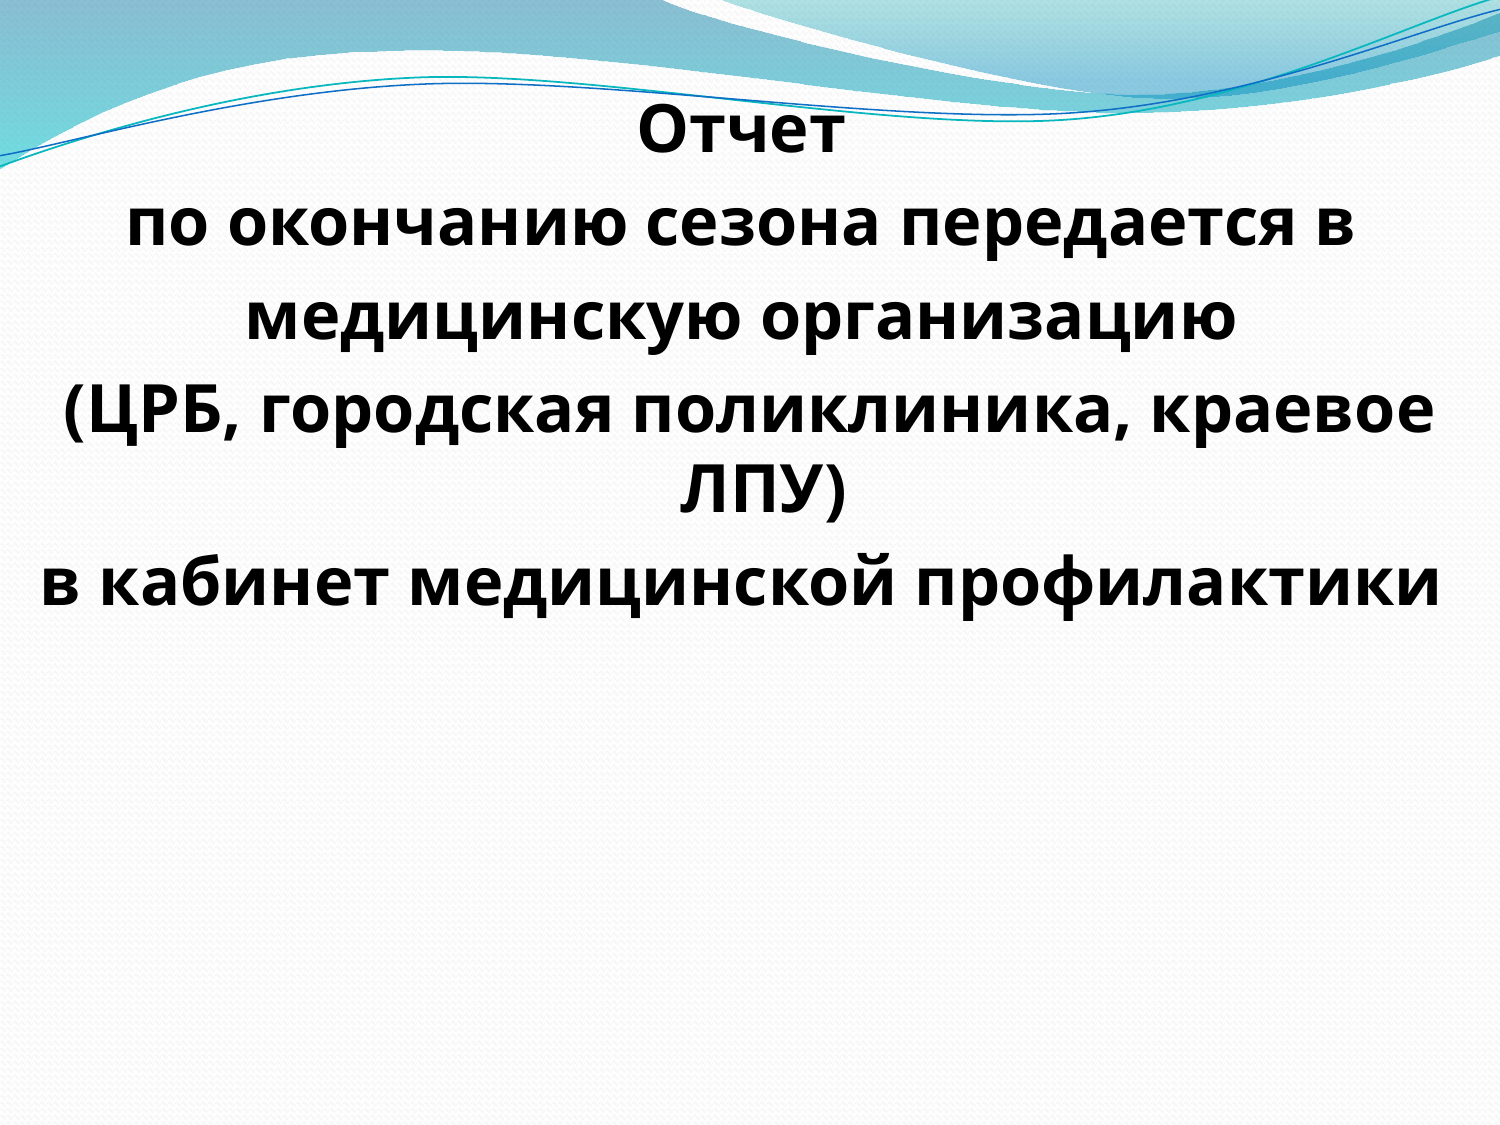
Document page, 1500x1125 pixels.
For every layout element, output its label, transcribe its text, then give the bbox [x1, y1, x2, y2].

list Отчет по окончанию сезона передается в медицинскую организацию (ЦРБ, городская поликлиника, краевое ЛПУ) в кабинет медицинской профилактики [0, 0, 1500, 1125]
